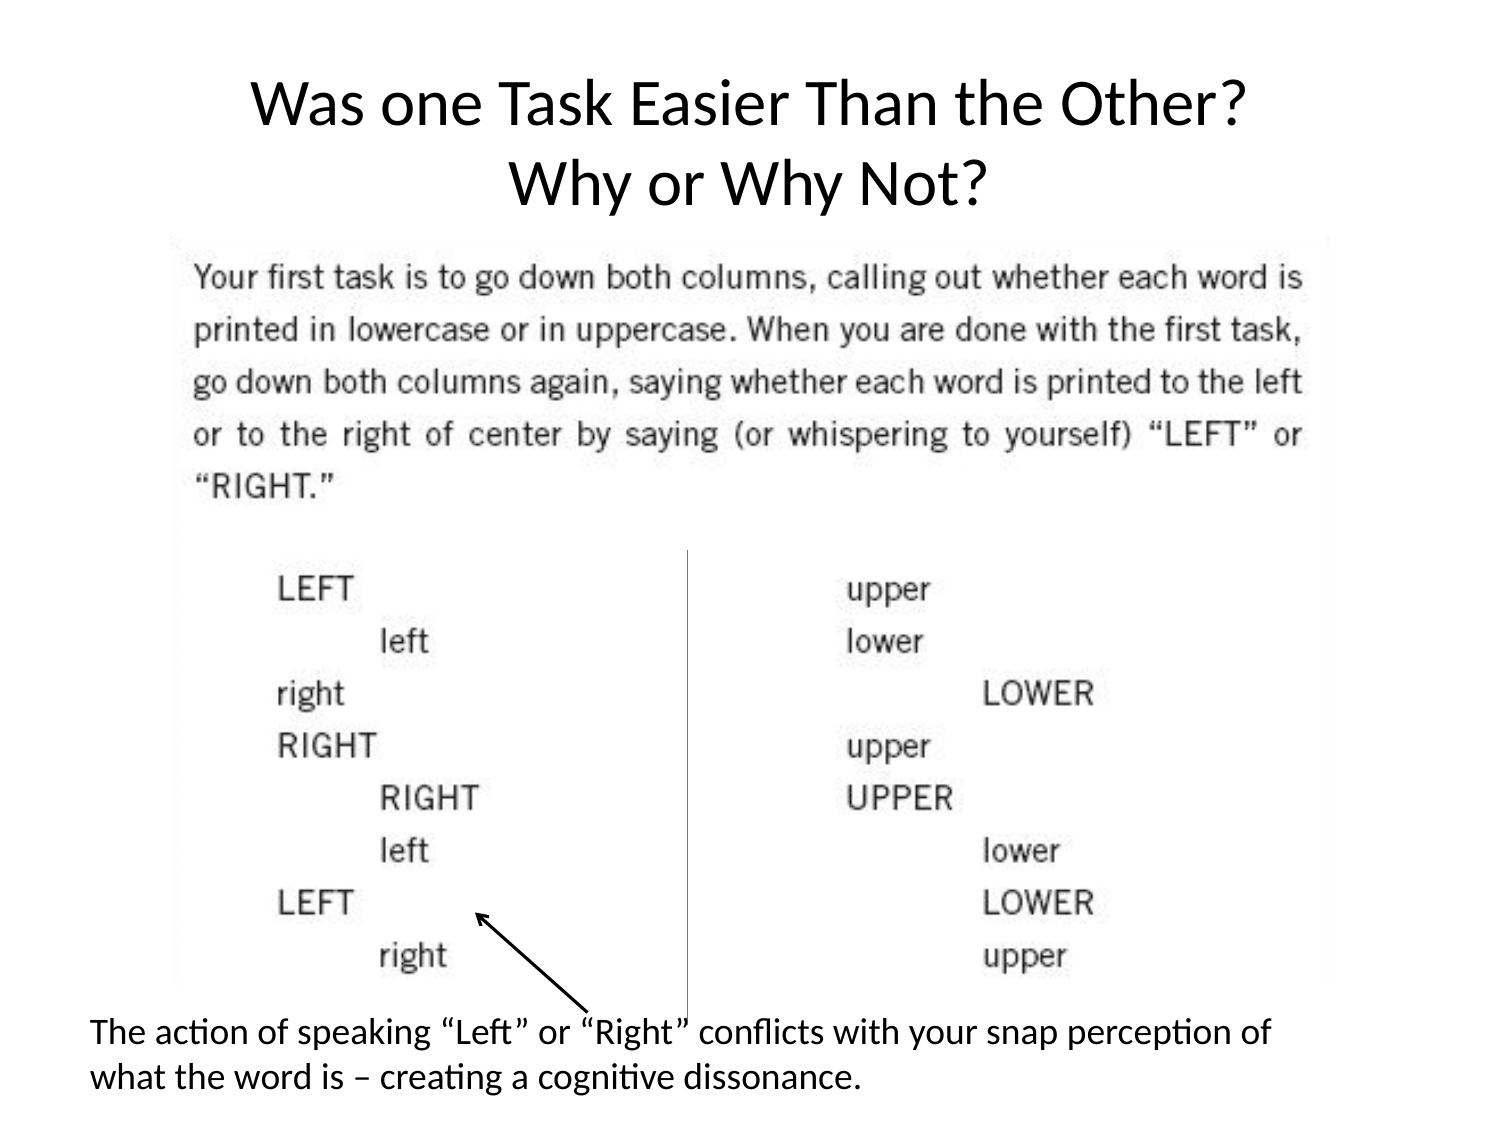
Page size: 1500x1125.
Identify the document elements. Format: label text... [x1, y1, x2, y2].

picture [170, 237, 1330, 988]
text_box The action of speaking “Left” or “Right” conflicts with your snap perception of what the word is – creating a cognitive dissonance. [74, 999, 1363, 1105]
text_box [474, 912, 588, 1013]
title Was one Task Easier Than the Other? Why or Why Not? [75, 45, 1425, 233]
